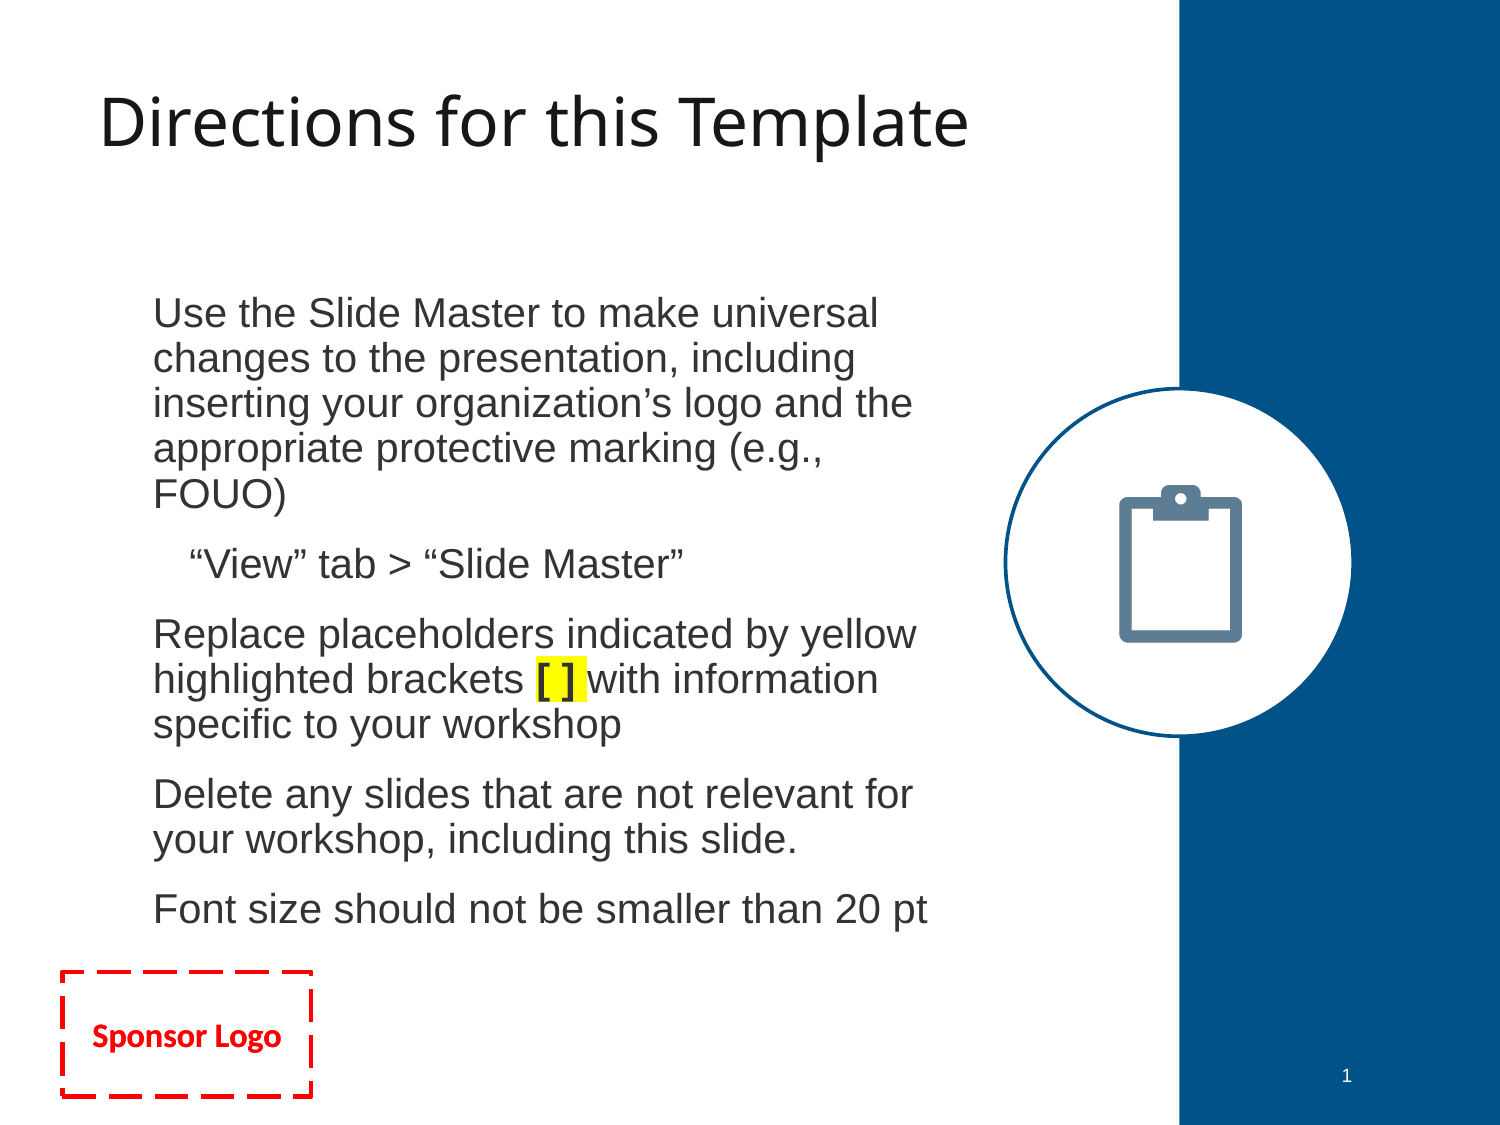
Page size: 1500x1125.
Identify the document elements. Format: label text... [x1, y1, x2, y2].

text_box [1003, 386, 1356, 739]
slide_number 1 [1242, 1052, 1368, 1098]
list Use the Slide Master to make universal changes to the presentation, including inserting your organization’s logo and the appropriate protective marking (e.g., FOUO) “View” tab > “Slide Master” Replace placeholders indicated by yellow highlighted brackets [ ] with information specific to your workshop Delete any slides that are not relevant for your workshop, including this slide. Font size should not be smaller than 20 pt [137, 237, 966, 987]
title Directions for this Template [83, 37, 1003, 201]
picture [1086, 469, 1275, 658]
text_box [1177, 0, 1500, 1125]
